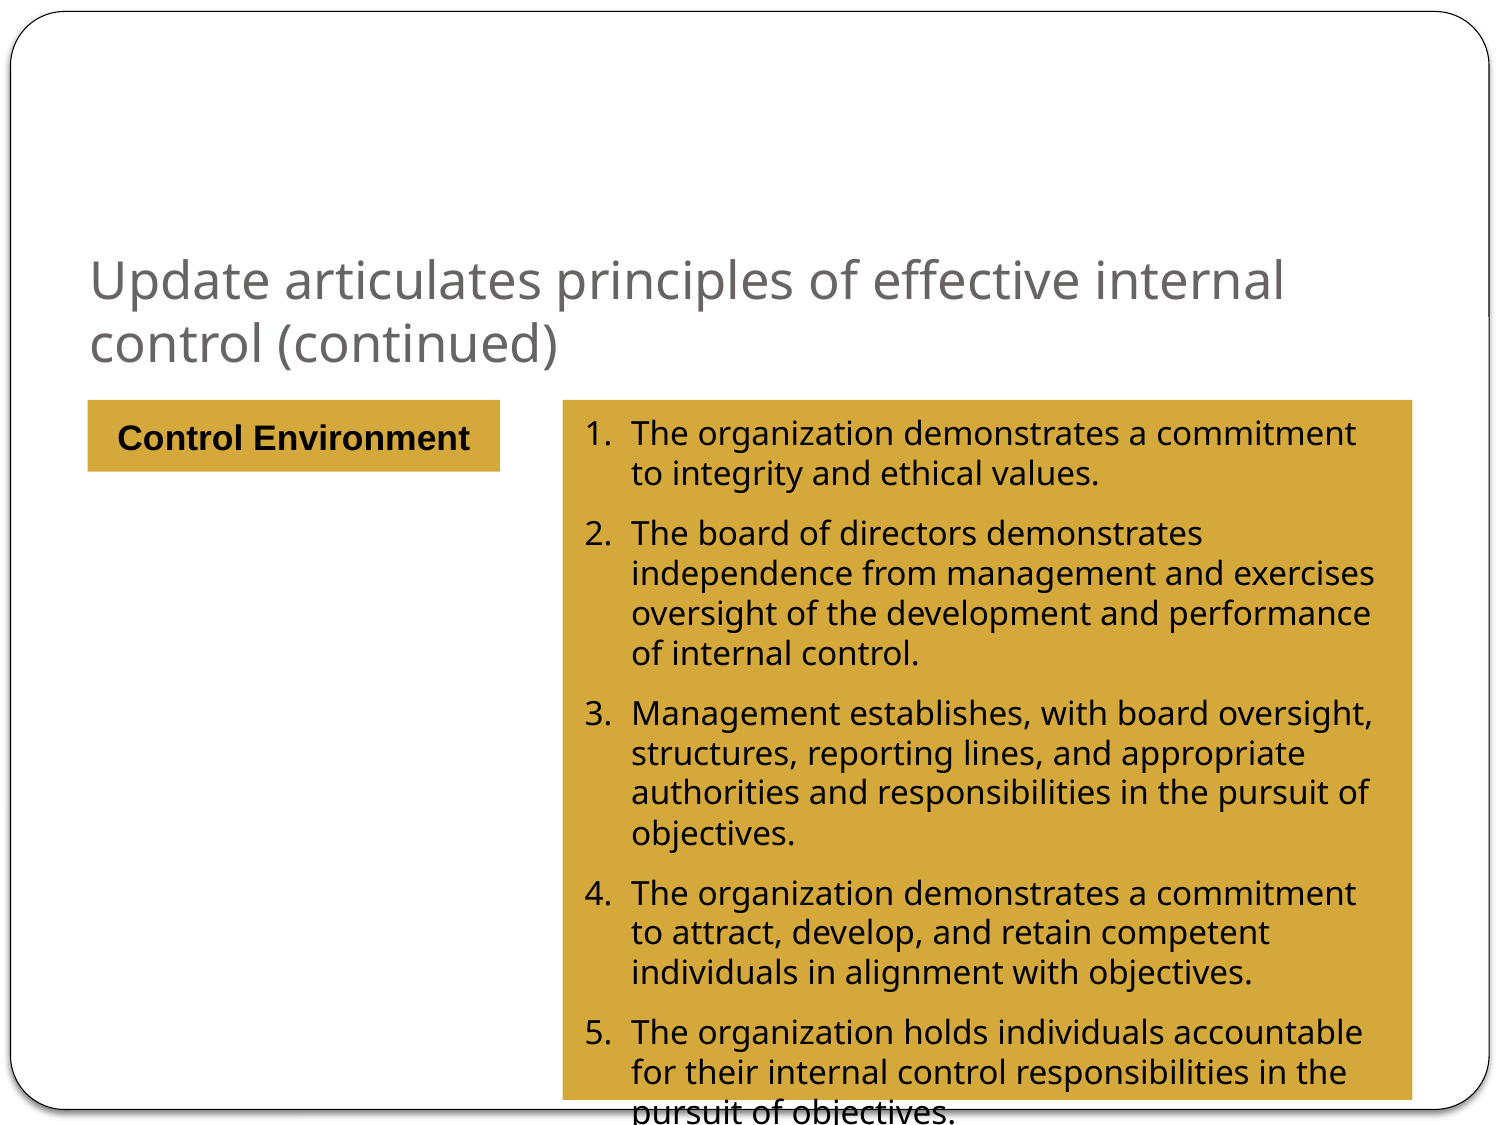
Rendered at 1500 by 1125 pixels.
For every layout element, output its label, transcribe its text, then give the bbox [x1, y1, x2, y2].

title Update articulates principles of effective internal control (continued) [75, 237, 1475, 388]
text_box The organization demonstrates a commitment to integrity and ethical values. The board of directors demonstrates independence from management and exercises oversight of the development and performance of internal control. Management establishes, with board oversight, structures, reporting lines, and appropriate authorities and responsibilities in the pursuit of objectives. The organization demonstrates a commitment to attract, develop, and retain competent individuals in alignment with objectives. The organization holds individuals accountable for their internal control responsibilities in the pursuit of objectives. [574, 412, 1388, 1113]
text_box [561, 399, 1413, 1101]
text_box Control Environment [86, 399, 501, 473]
